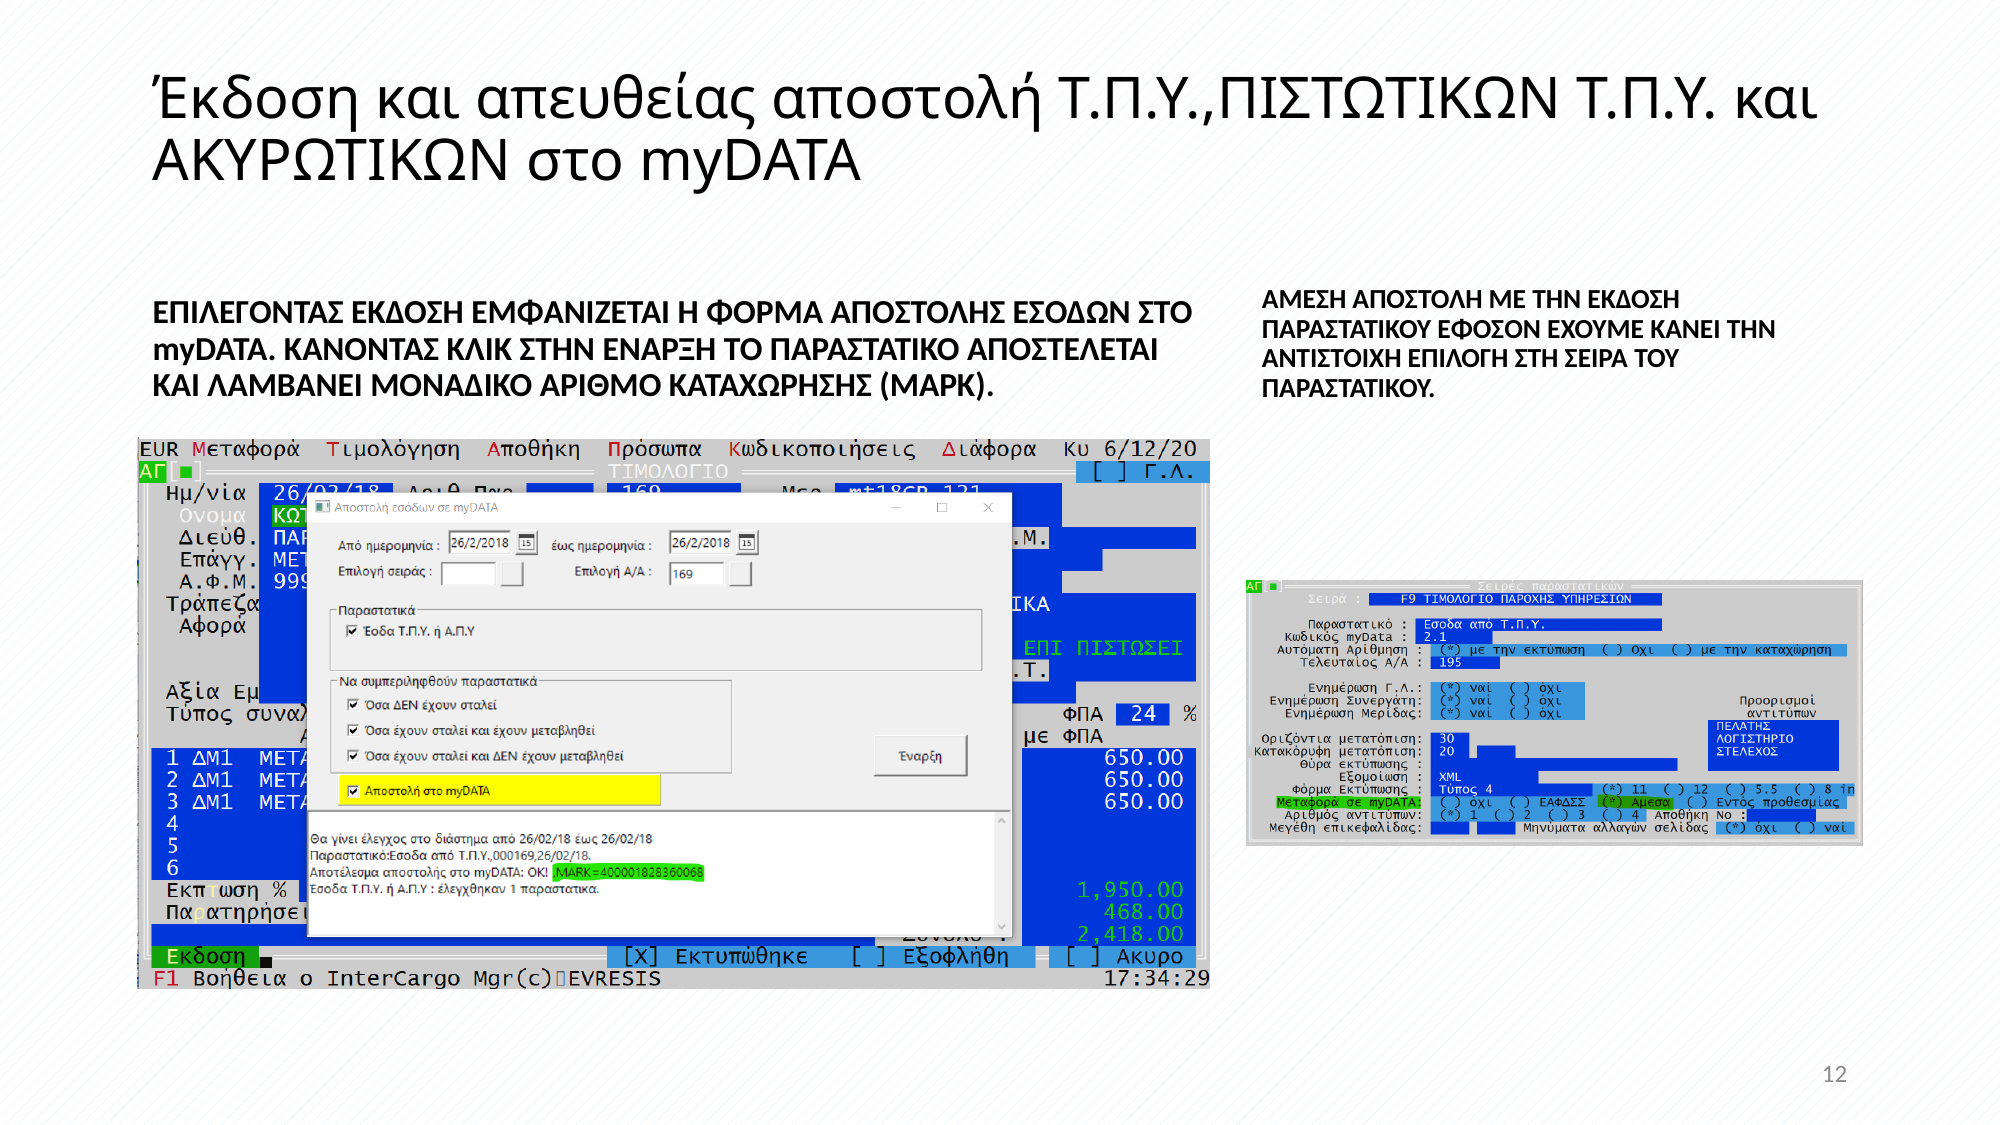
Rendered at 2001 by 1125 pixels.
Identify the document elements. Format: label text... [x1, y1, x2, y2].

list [1246, 580, 1863, 846]
list ΑΜΕΣΗ ΑΠΟΣΤΟΛΗ ΜΕ ΤΗΝ ΕΚΔΟΣΗ ΠΑΡΑΣΤΑΤΙΚΟΥ ΕΦΟΣΟΝ ΕΧΟΥΜΕ ΚΑΝΕΙ ΤΗΝ ΑΝΤΙΣΤΟΙΧΗ ΕΠΙΛΟΓΗ ΣΤΗ ΣΕΙΡΑ ΤΟΥ ΠΑΡΑΣΤΑΤΙΚΟΥ. [1246, 275, 1863, 411]
title Έκδοση και απευθείας αποστολή Τ.Π.Υ.,ΠΙΣΤΩΤΙΚΩΝ Τ.Π.Υ. και ΑΚΥΡΩΤΙΚΩΝ στο myDATA [137, 59, 1863, 278]
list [137, 437, 1210, 989]
slide_number 12 [1412, 1042, 1863, 1103]
list ΕΠΙΛΕΓΟΝΤΑΣ ΕΚΔΟΣΗ ΕΜΦΑΝΙΖΕΤΑΙ Η ΦΟΡΜΑ ΑΠΟΣΤΟΛΗΣ ΕΣΟΔΩΝ ΣΤΟ myDATA. ΚΑΝΟΝΤΑΣ ΚΛΙΚ ΣΤΗΝ ΕΝΑΡΞΗ ΤΟ ΠΑΡΑΣΤΑΤΙΚΟ ΑΠΟΣΤΕΛΕΤΑΙ ΚΑΙ ΛΑΜΒΑΝΕΙ ΜΟΝΑΔΙΚΟ ΑΡΙΘΜΟ ΚΑΤΑΧΩΡΗΣΗΣ (ΜΑΡΚ). [137, 275, 1210, 411]
